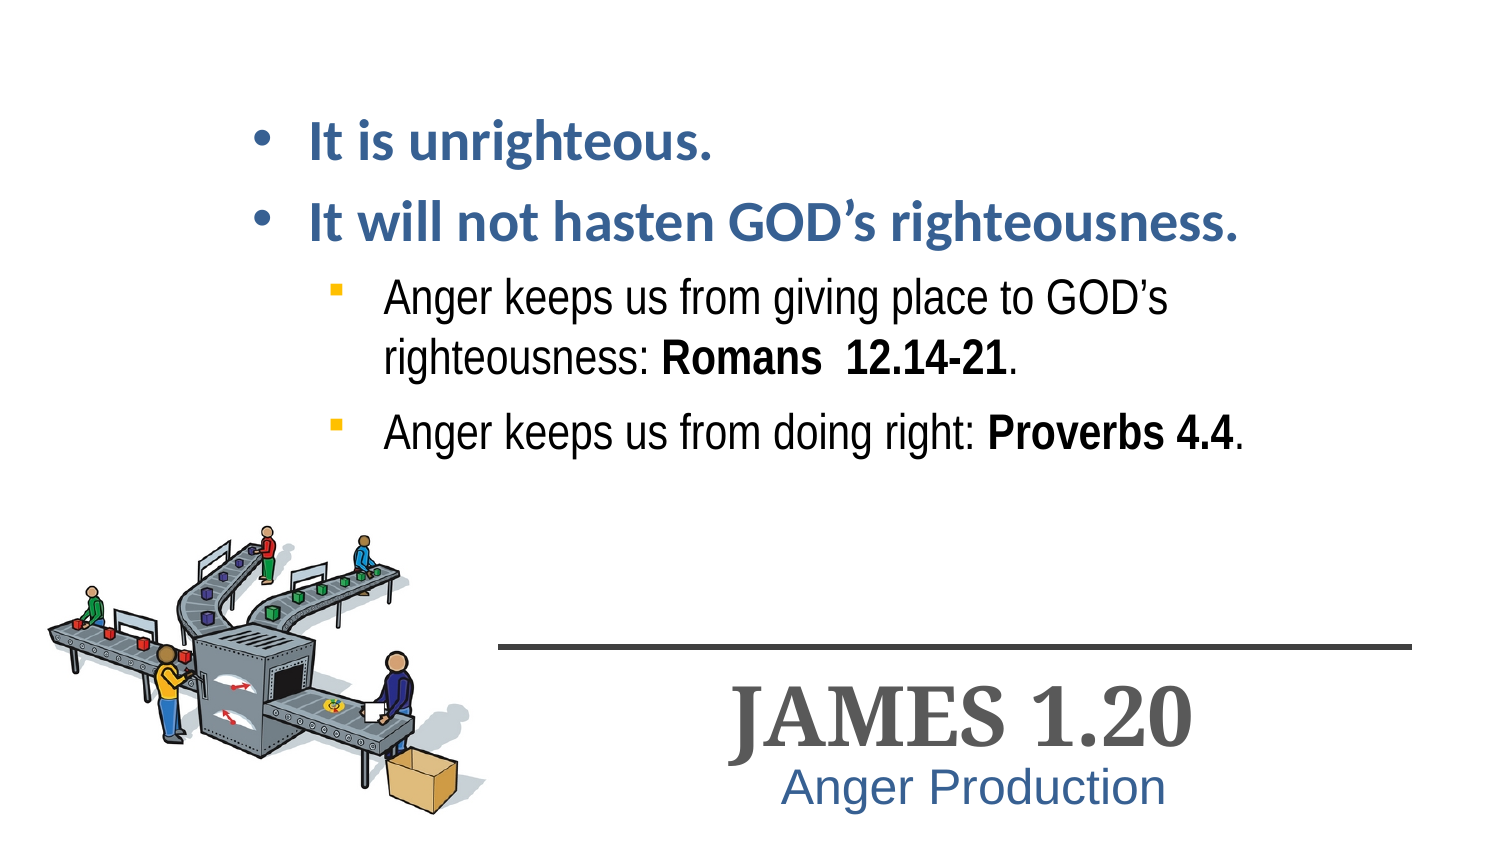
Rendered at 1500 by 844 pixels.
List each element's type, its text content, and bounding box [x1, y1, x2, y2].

picture [35, 496, 498, 844]
text_box Anger keeps us from giving place to GOD’s righteousness: Romans 12.14-21. Anger keeps us from doing right: Proverbs 4.4. [312, 257, 1288, 482]
text_box It is unrighteous. It will not hasten GOD’s righteousness. [237, 84, 1263, 260]
text_box JAMES 1.20 [637, 656, 1288, 746]
text_box Anger Production [597, 746, 1350, 822]
